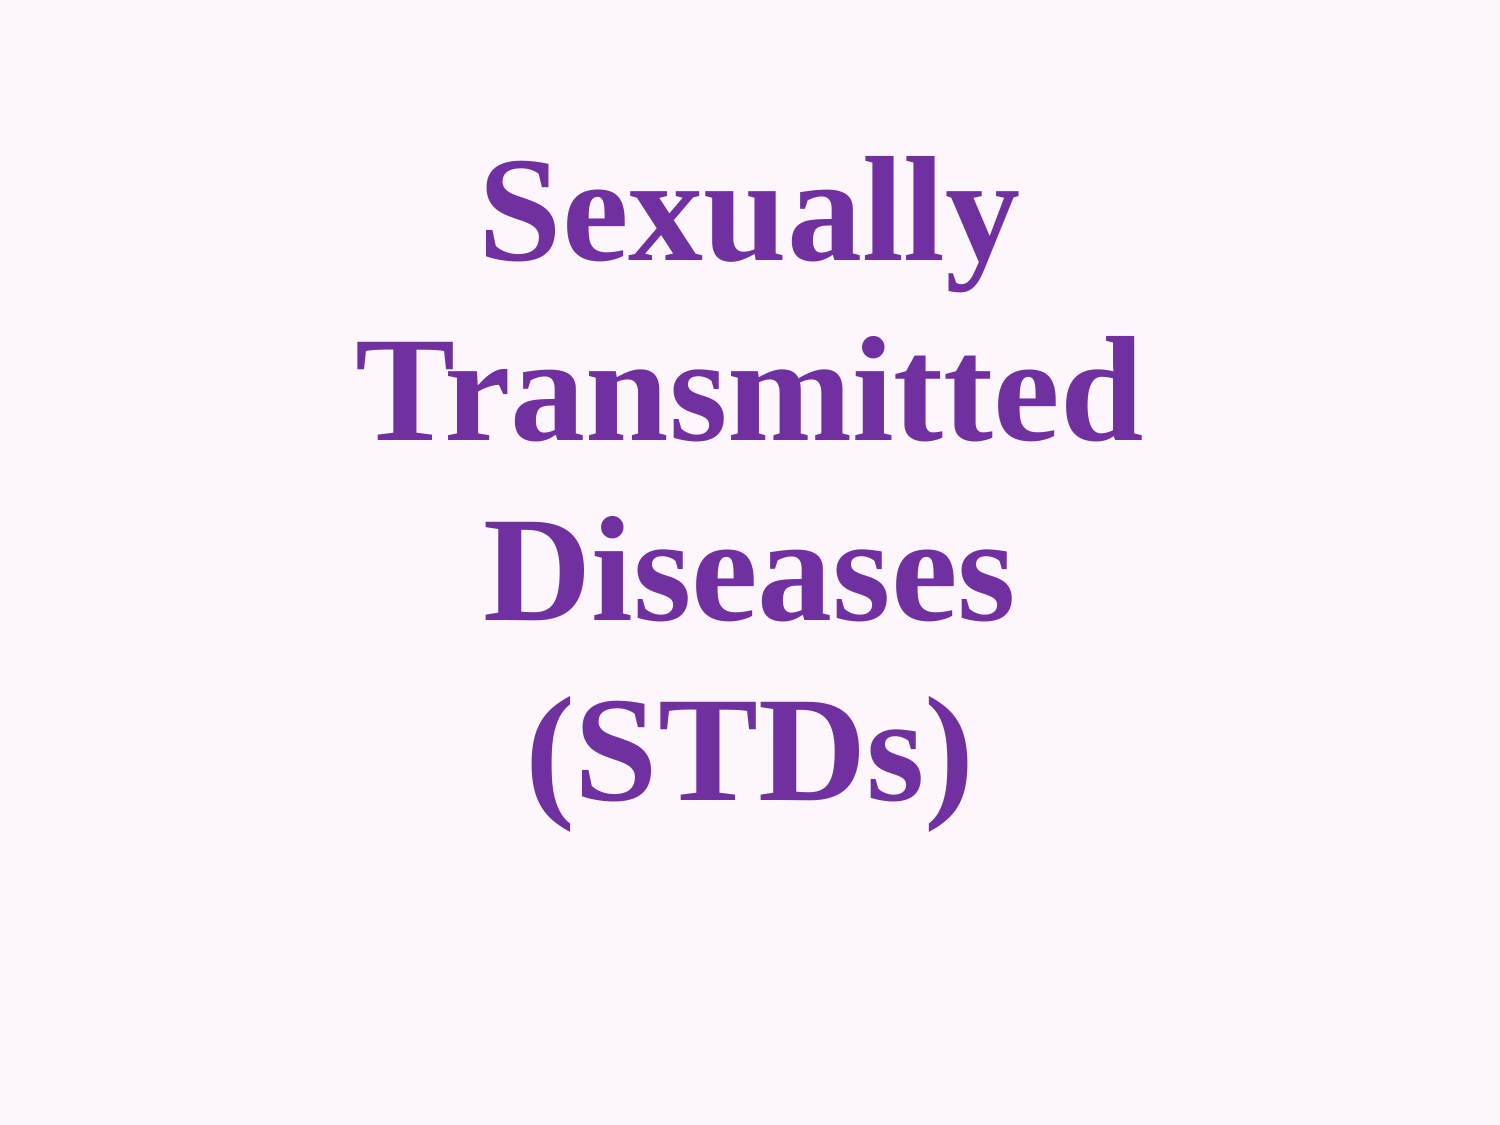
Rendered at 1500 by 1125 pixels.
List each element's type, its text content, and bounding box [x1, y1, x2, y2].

title Sexually Transmitted Diseases (STDs) [112, 349, 1388, 591]
